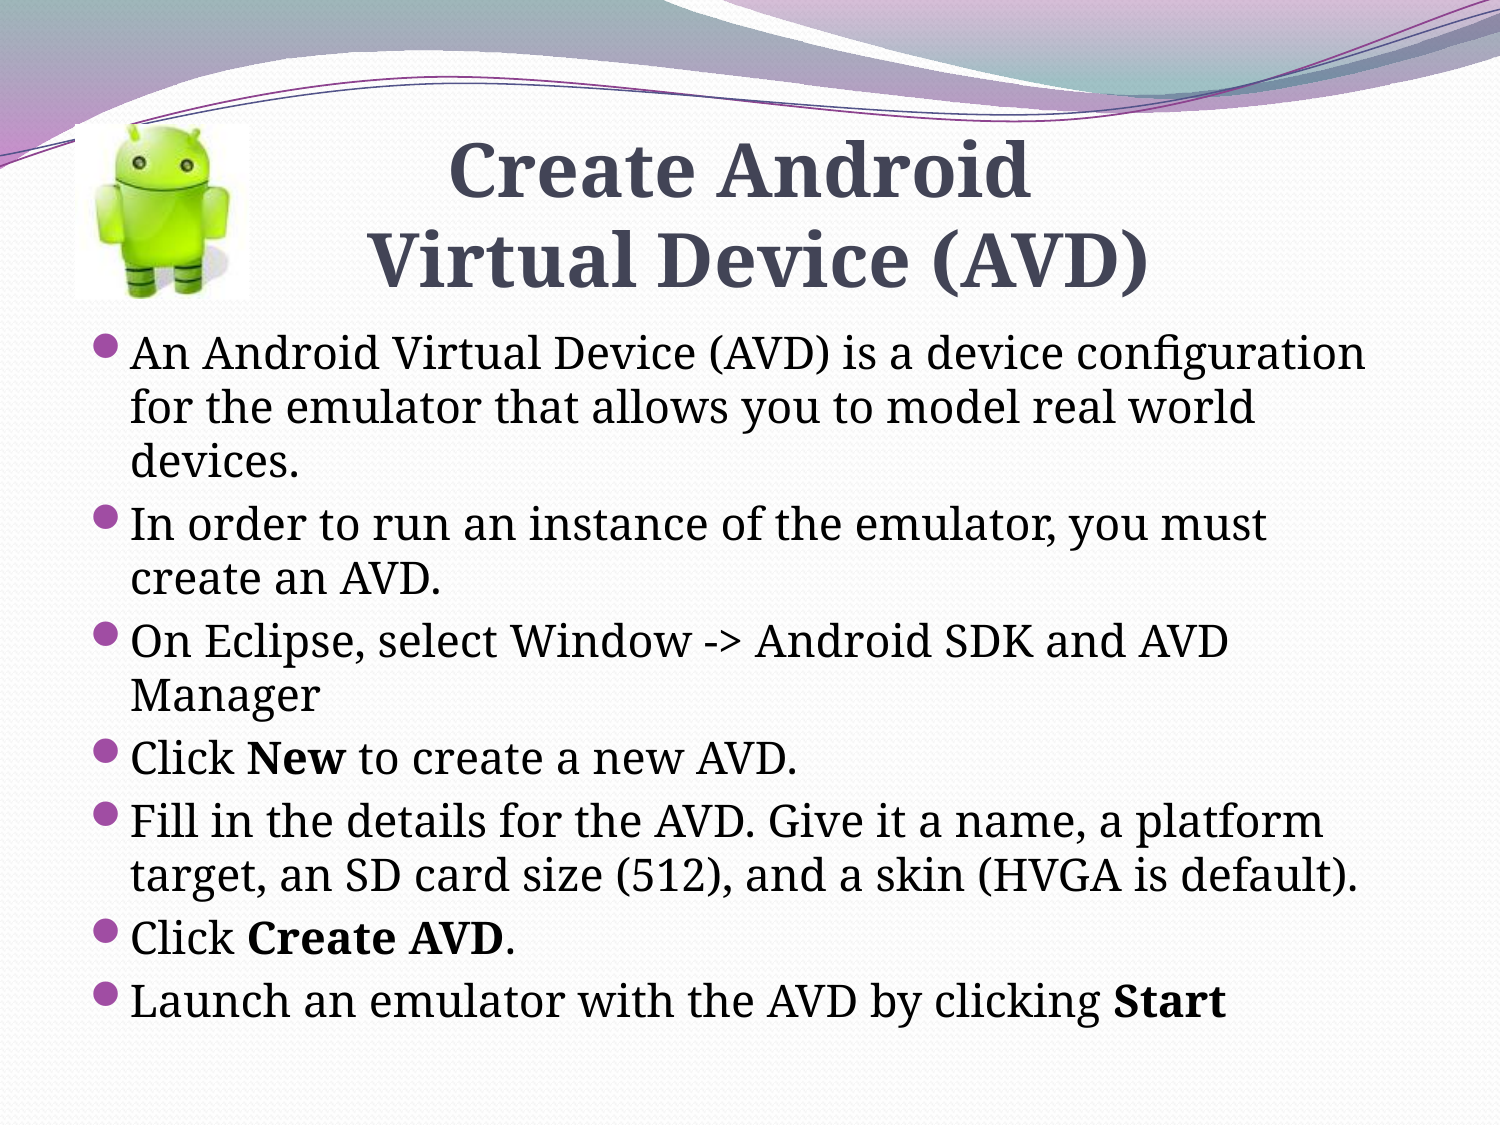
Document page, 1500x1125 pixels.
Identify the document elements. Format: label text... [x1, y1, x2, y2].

title Create Android Virtual Device (AVD) [75, 115, 1425, 303]
list An Android Virtual Device (AVD) is a device configuration for the emulator that allows you to model real world devices. In order to run an instance of the emulator, you must create an AVD. On Eclipse, select Window -> Android SDK and AVD Manager Click New to create a new AVD. Fill in the details for the AVD. Give it a name, a platform target, an SD card size (512), and a skin (HVGA is default). Click Create AVD. Launch an emulator with the AVD by clicking Start [75, 317, 1425, 1038]
